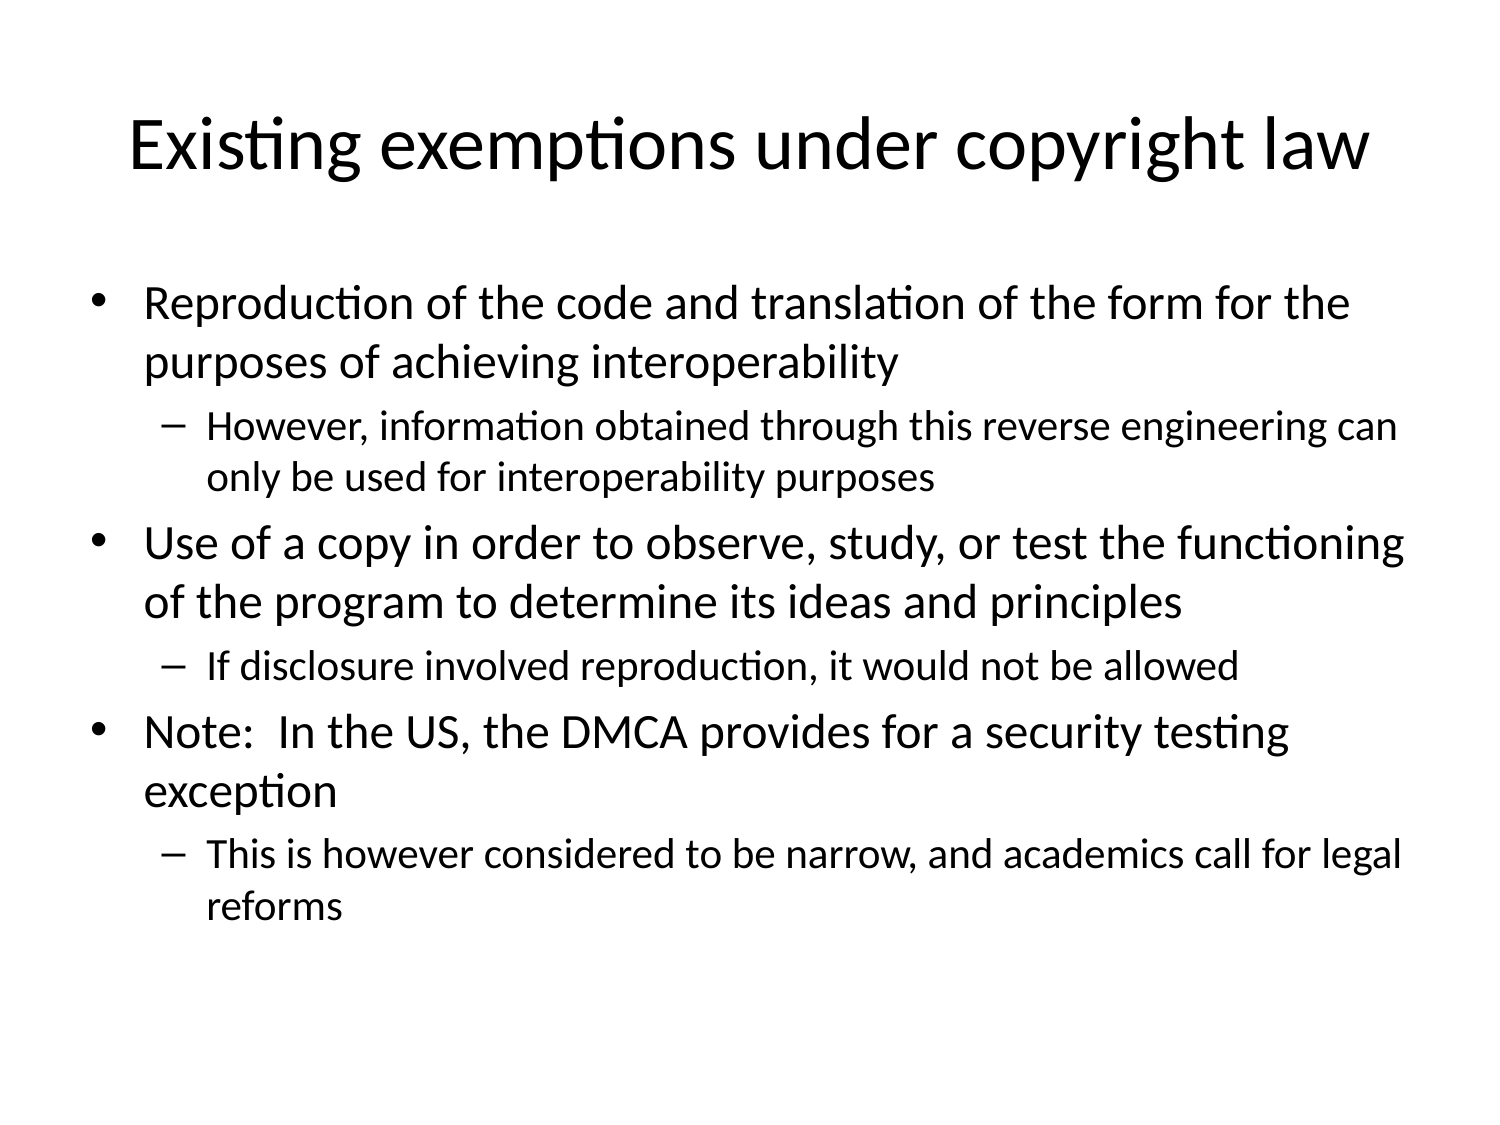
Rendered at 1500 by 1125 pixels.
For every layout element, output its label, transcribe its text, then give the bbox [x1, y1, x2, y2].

title Existing exemptions under copyright law [75, 45, 1425, 233]
list Reproduction of the code and translation of the form for the purposes of achieving interoperability However, information obtained through this reverse engineering can only be used for interoperability purposes Use of a copy in order to observe, study, or test the functioning of the program to determine its ideas and principles If disclosure involved reproduction, it would not be allowed Note: In the US, the DMCA provides for a security testing exception This is however considered to be narrow, and academics call for legal reforms [75, 262, 1425, 1005]
